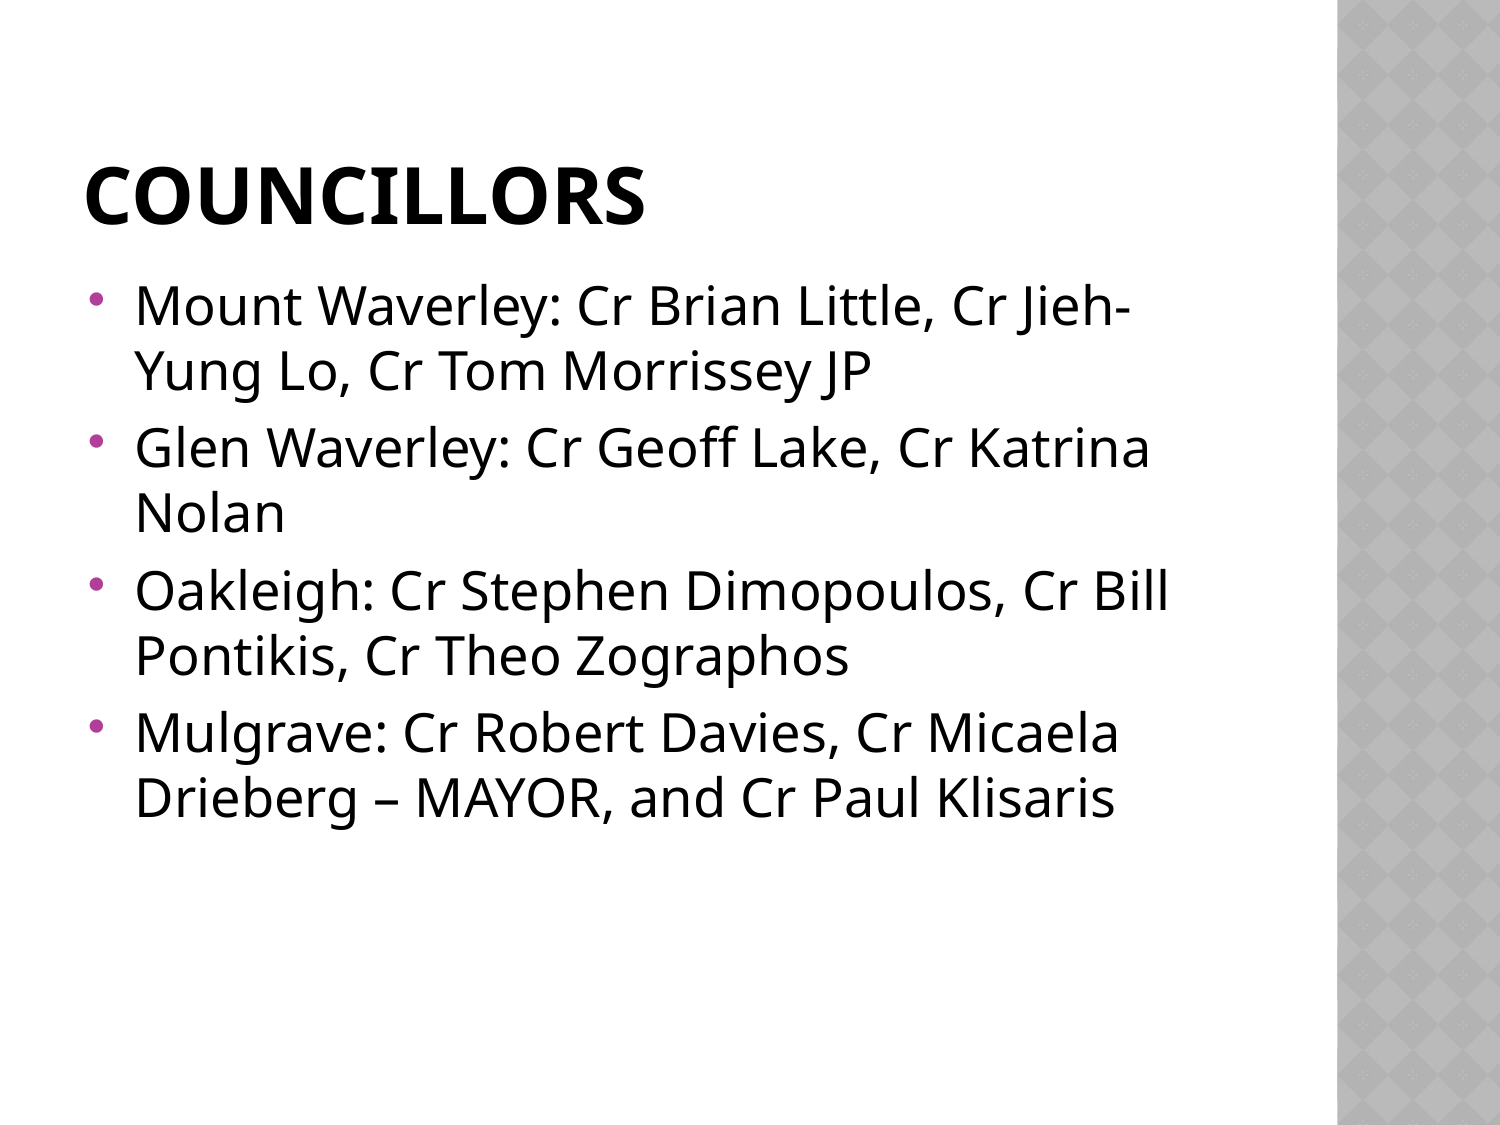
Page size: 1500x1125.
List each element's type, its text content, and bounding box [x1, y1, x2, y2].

list Mount Waverley: Cr Brian Little, Cr Jieh-Yung Lo, Cr Tom Morrissey JP Glen Waverley: Cr Geoff Lake, Cr Katrina Nolan Oakleigh: Cr Stephen Dimopoulos, Cr Bill Pontikis, Cr Theo Zographos Mulgrave: Cr Robert Davies, Cr Micaela Drieberg – MAYOR, and Cr Paul Klisaris [75, 264, 1263, 1059]
title Councillors [75, 52, 1263, 240]
